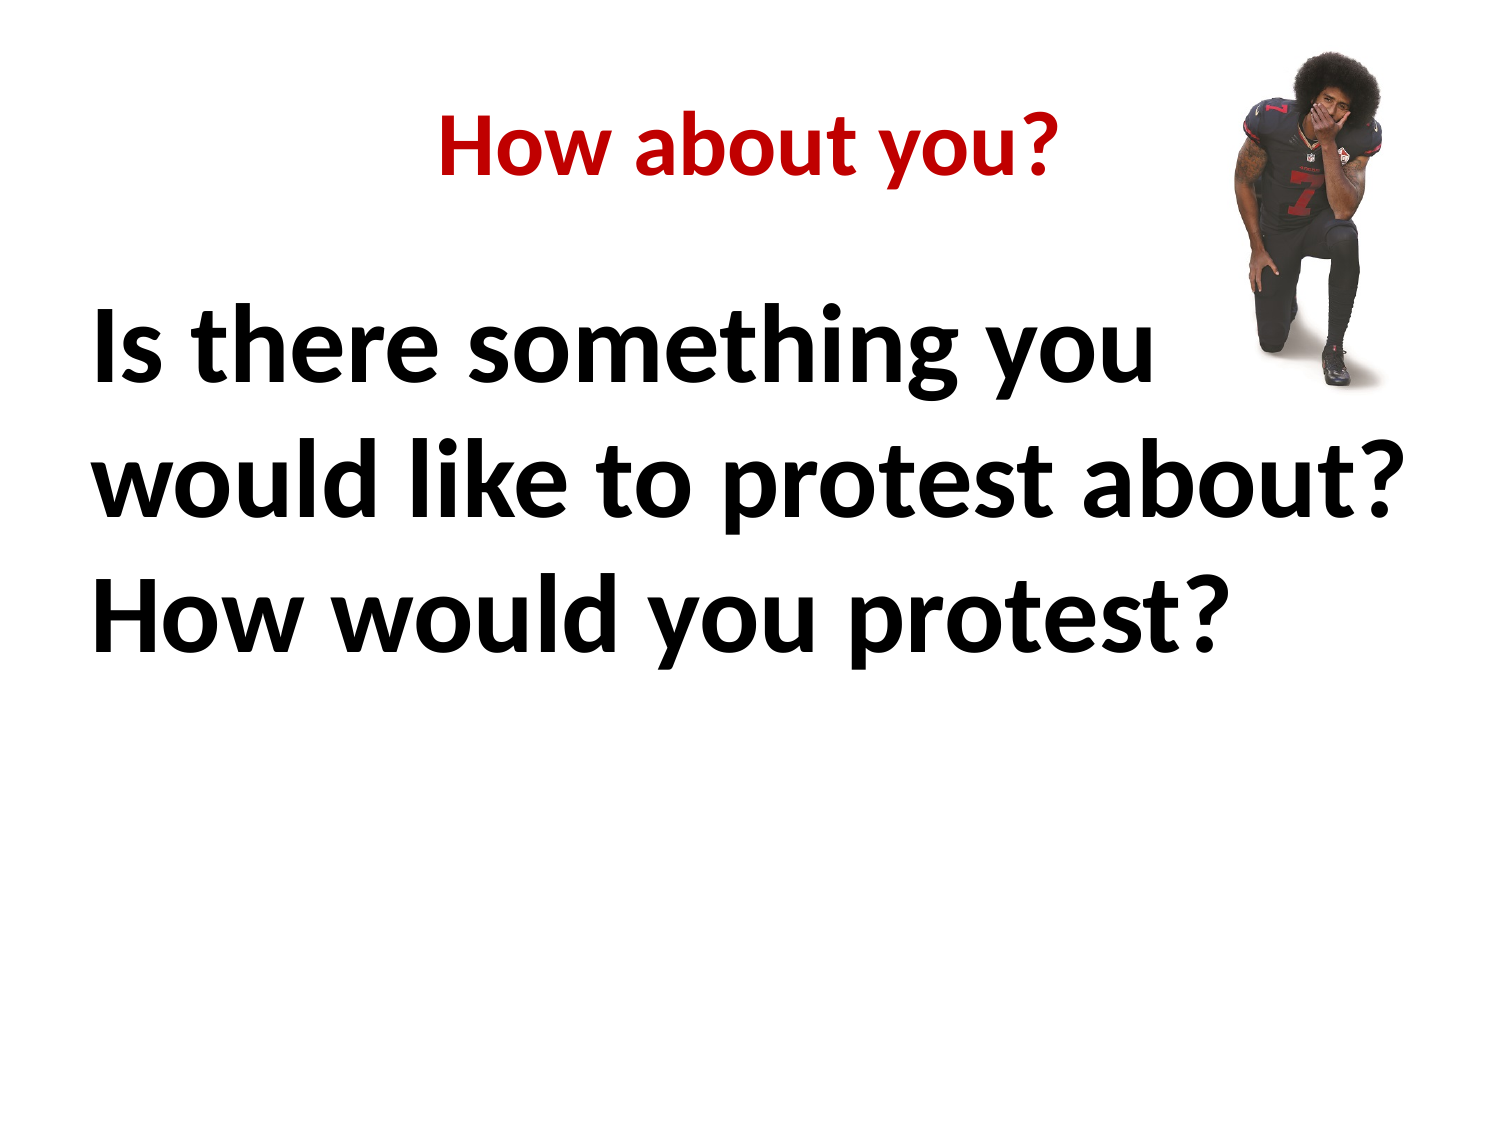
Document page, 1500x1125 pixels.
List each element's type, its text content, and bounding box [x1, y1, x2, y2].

title How about you? [75, 45, 1214, 233]
picture [1216, 44, 1426, 406]
list Is there something you would like to protest about? How would you protest? [75, 262, 1425, 1005]
